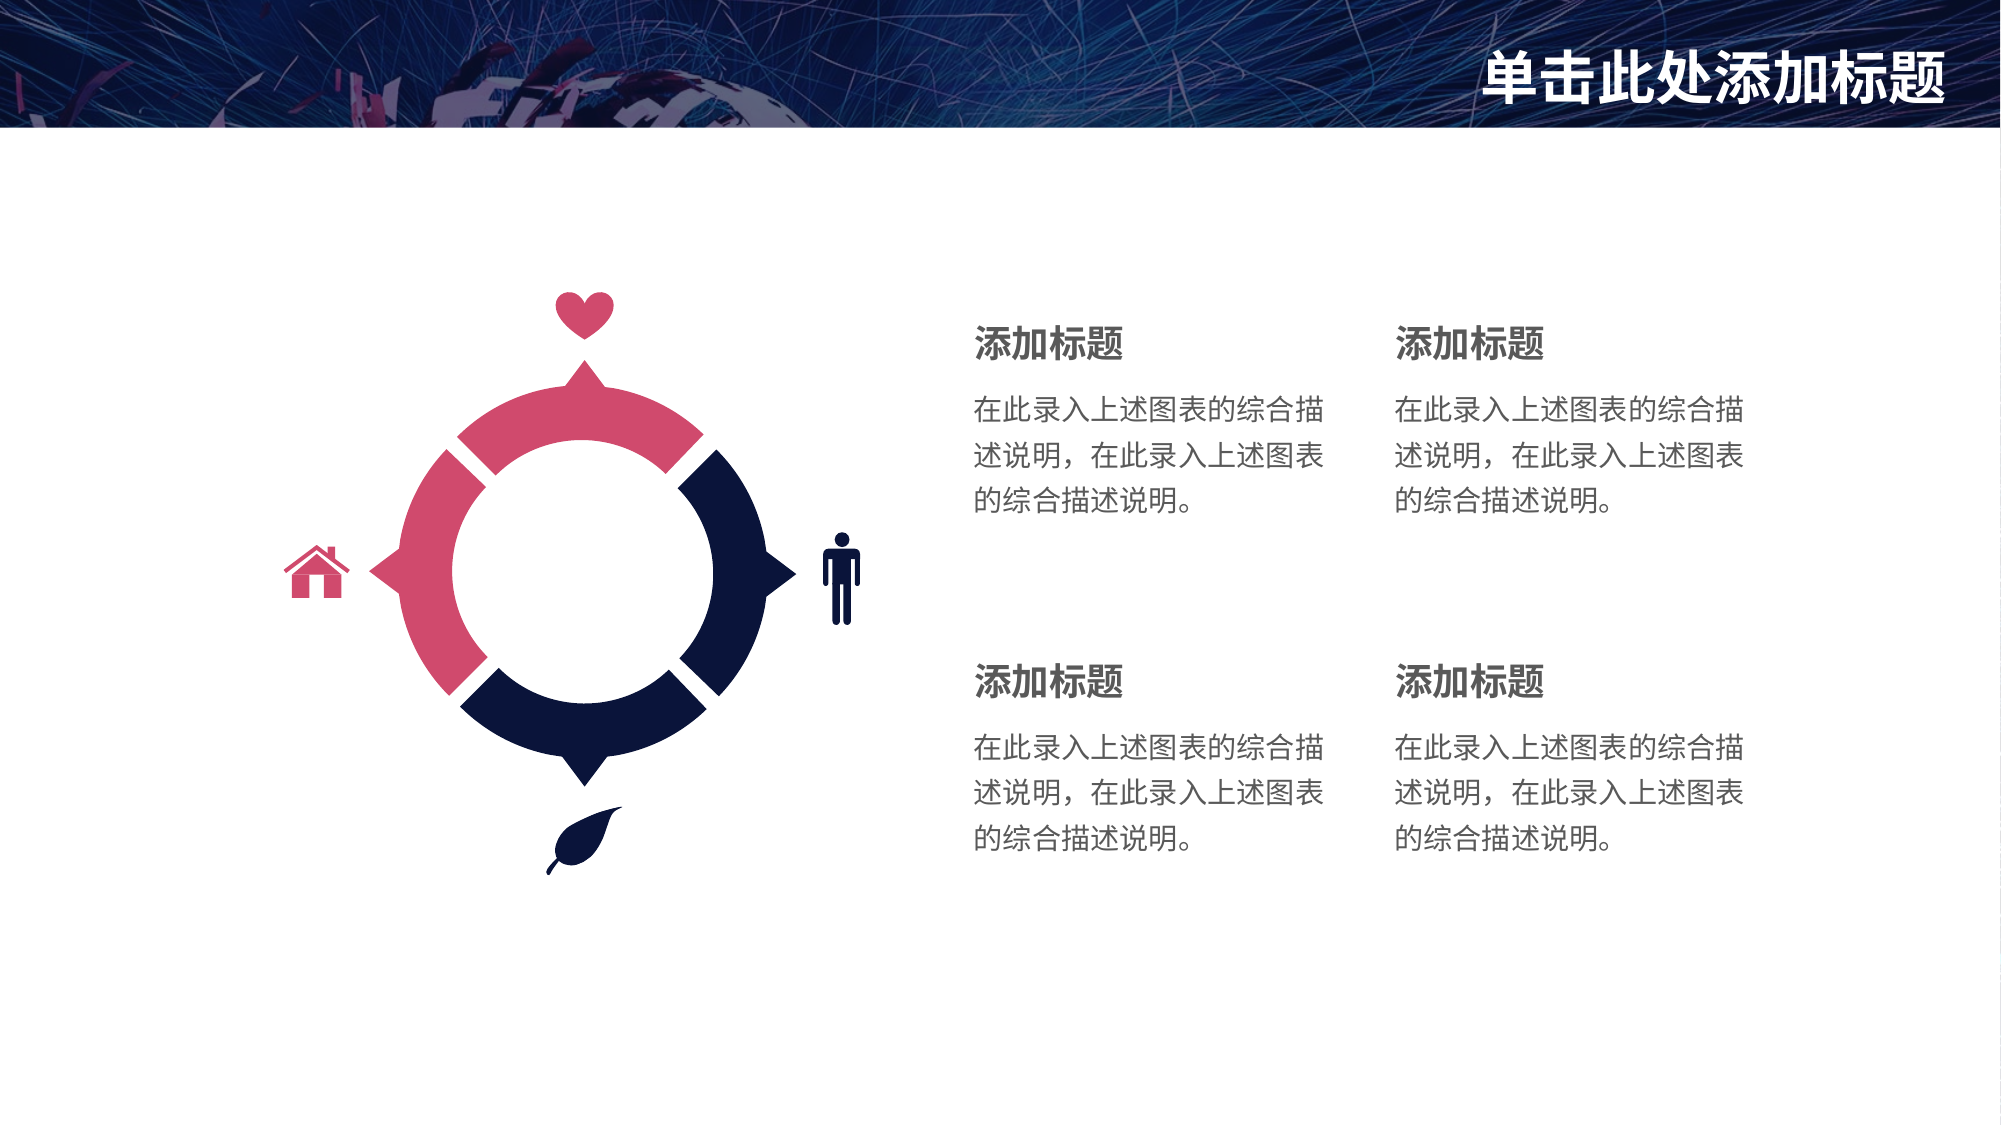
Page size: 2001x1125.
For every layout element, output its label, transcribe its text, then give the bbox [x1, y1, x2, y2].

text_box [554, 291, 615, 341]
text_box 添加标题 [959, 312, 1140, 373]
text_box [823, 532, 860, 625]
text_box 添加标题 [1379, 650, 1561, 711]
text_box 添加标题 [959, 650, 1140, 711]
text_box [280, 546, 353, 598]
text_box [676, 448, 799, 698]
text_box [458, 666, 709, 789]
text_box 在此录入上述图表的综合描述说明，在此录入上述图表的综合描述说明。 [958, 711, 1355, 863]
text_box [367, 447, 490, 698]
title 单击此处添加标题 [236, 33, 1962, 128]
text_box 在此录入上述图表的综合描述说明，在此录入上述图表的综合描述说明。 [1379, 373, 1773, 525]
text_box [455, 358, 706, 478]
text_box 添加标题 [1379, 312, 1561, 373]
text_box 在此录入上述图表的综合描述说明，在此录入上述图表的综合描述说明。 [958, 373, 1355, 525]
text_box 在此录入上述图表的综合描述说明，在此录入上述图表的综合描述说明。 [1379, 711, 1773, 863]
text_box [546, 806, 623, 876]
